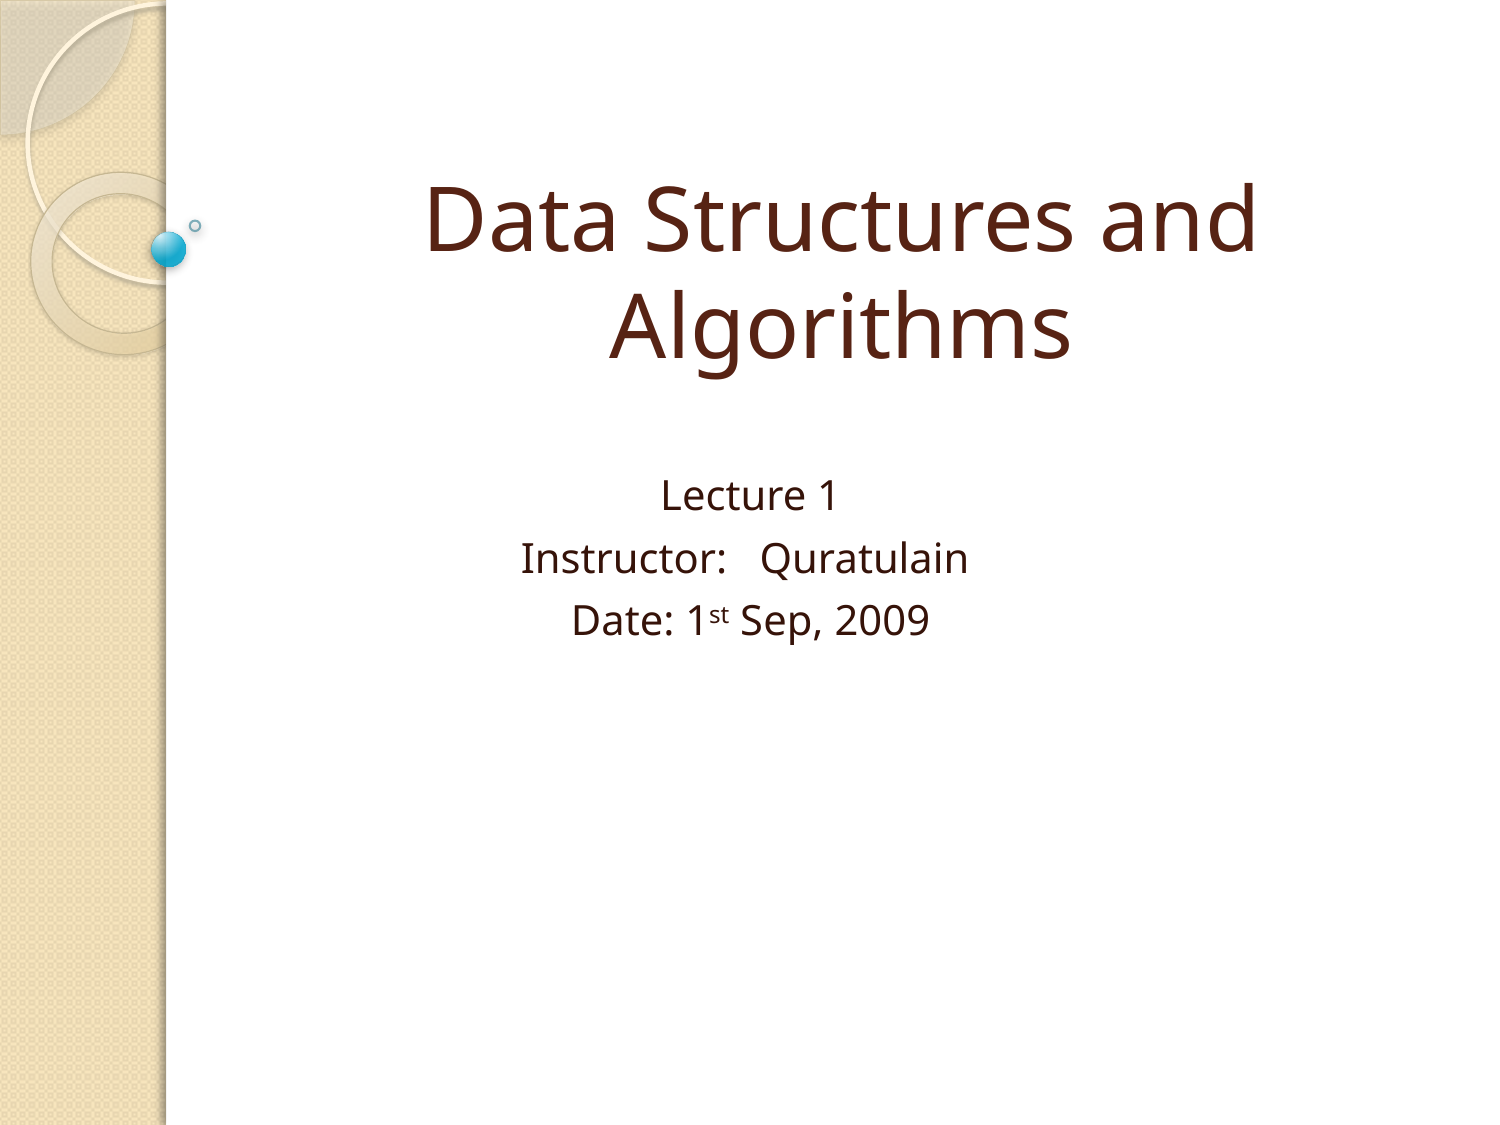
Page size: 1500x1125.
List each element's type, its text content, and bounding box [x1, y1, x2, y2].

subtitle Lecture 1 Instructor: Quratulain Date: 1st Sep, 2009 [246, 468, 1251, 856]
title Data Structures and Algorithms [234, 128, 1450, 492]
